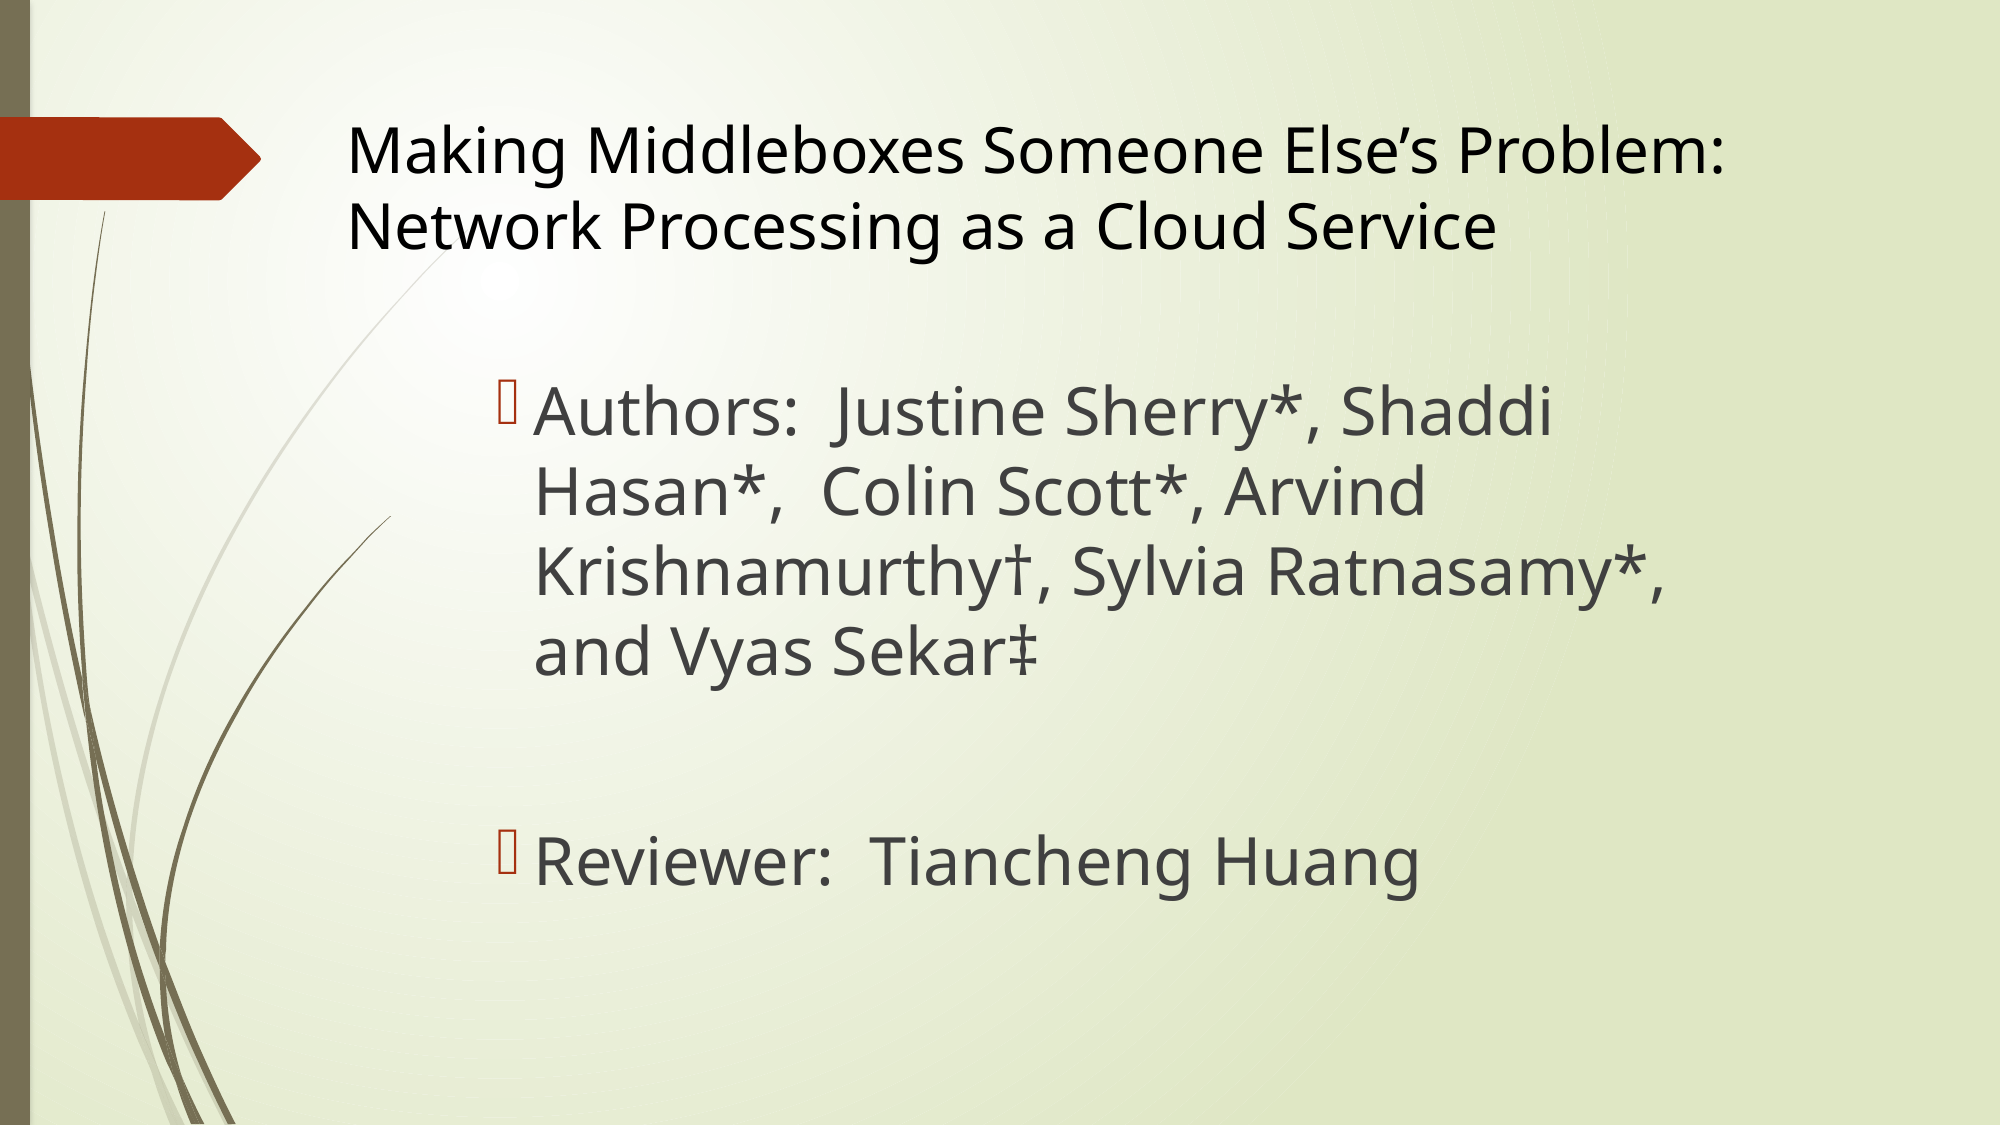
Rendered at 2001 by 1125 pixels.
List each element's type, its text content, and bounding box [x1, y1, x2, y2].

list Authors: Justine Sherry*, Shaddi Hasan*, Colin Scott*, Arvind Krishnamurthy†, Sylvia Ratnasamy*, and Vyas Sekar‡ Reviewer: Tiancheng Huang [331, 361, 1794, 981]
title Making Middleboxes Someone Else’s Problem: Network Processing as a Cloud Service [331, 102, 1888, 313]
